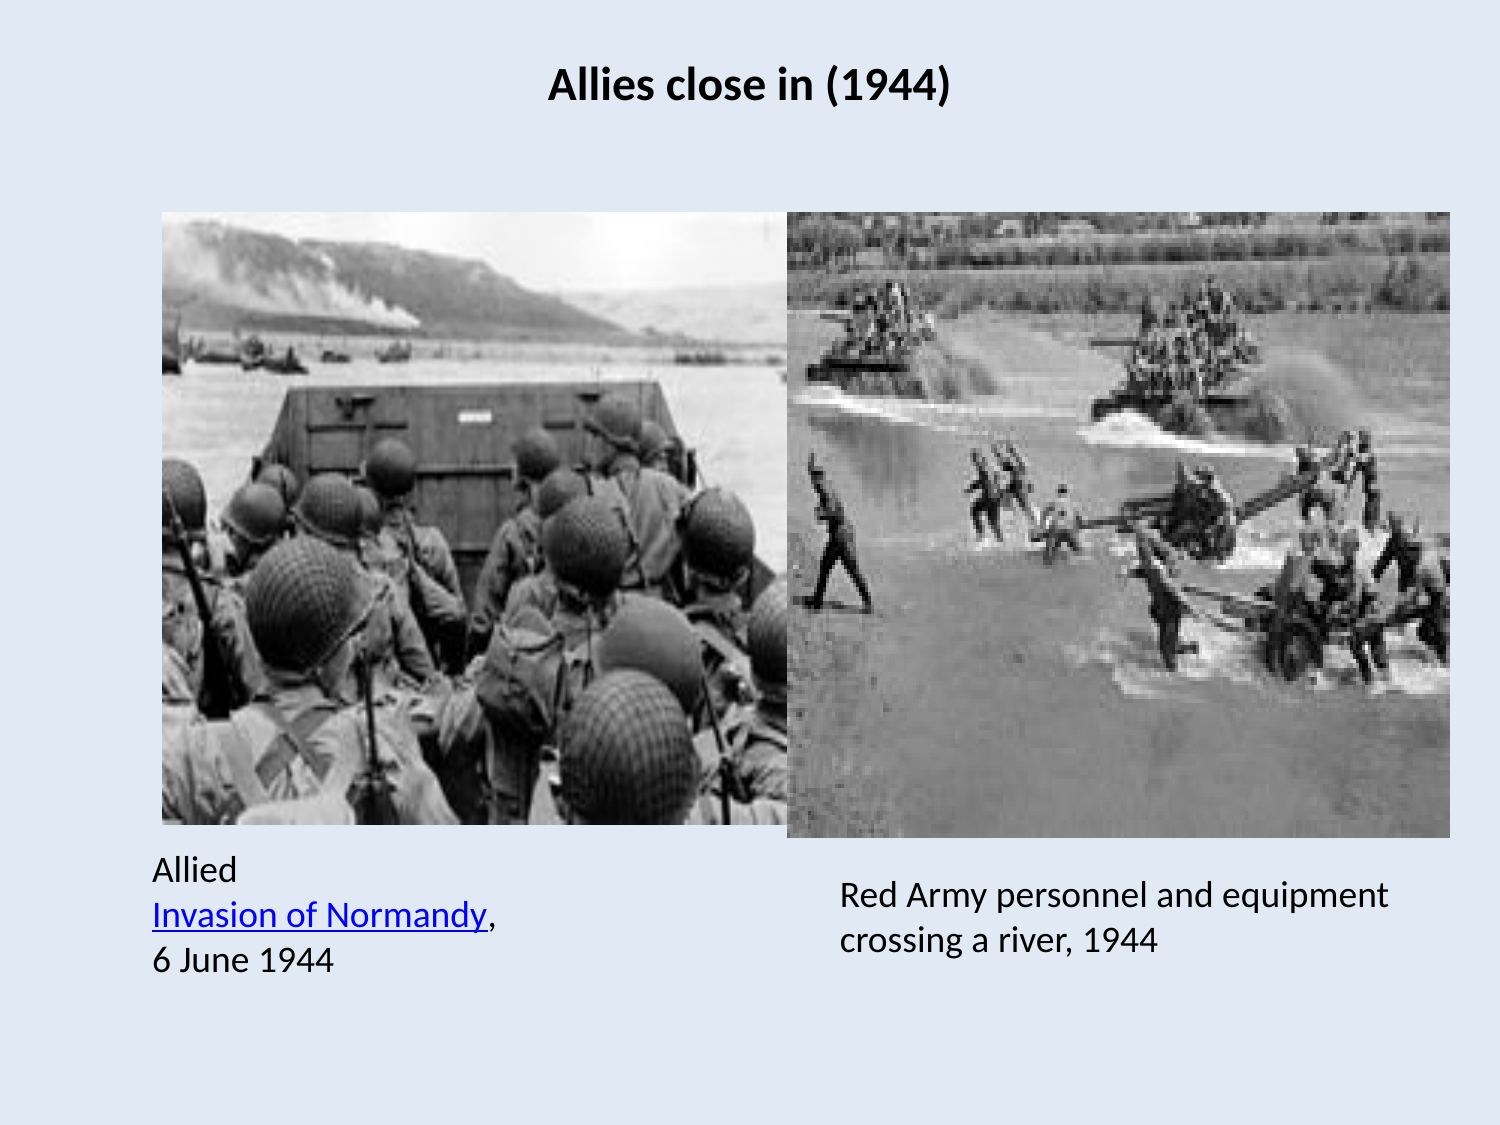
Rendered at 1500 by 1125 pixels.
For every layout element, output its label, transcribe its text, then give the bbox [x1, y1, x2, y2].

text_box Allied Invasion of Normandy, 6 June 1944 [137, 837, 525, 988]
title Allies close in (1944) [75, 45, 1425, 175]
text_box Red Army personnel and equipment crossing a river, 1944 [824, 862, 1413, 968]
picture [162, 212, 1451, 838]
